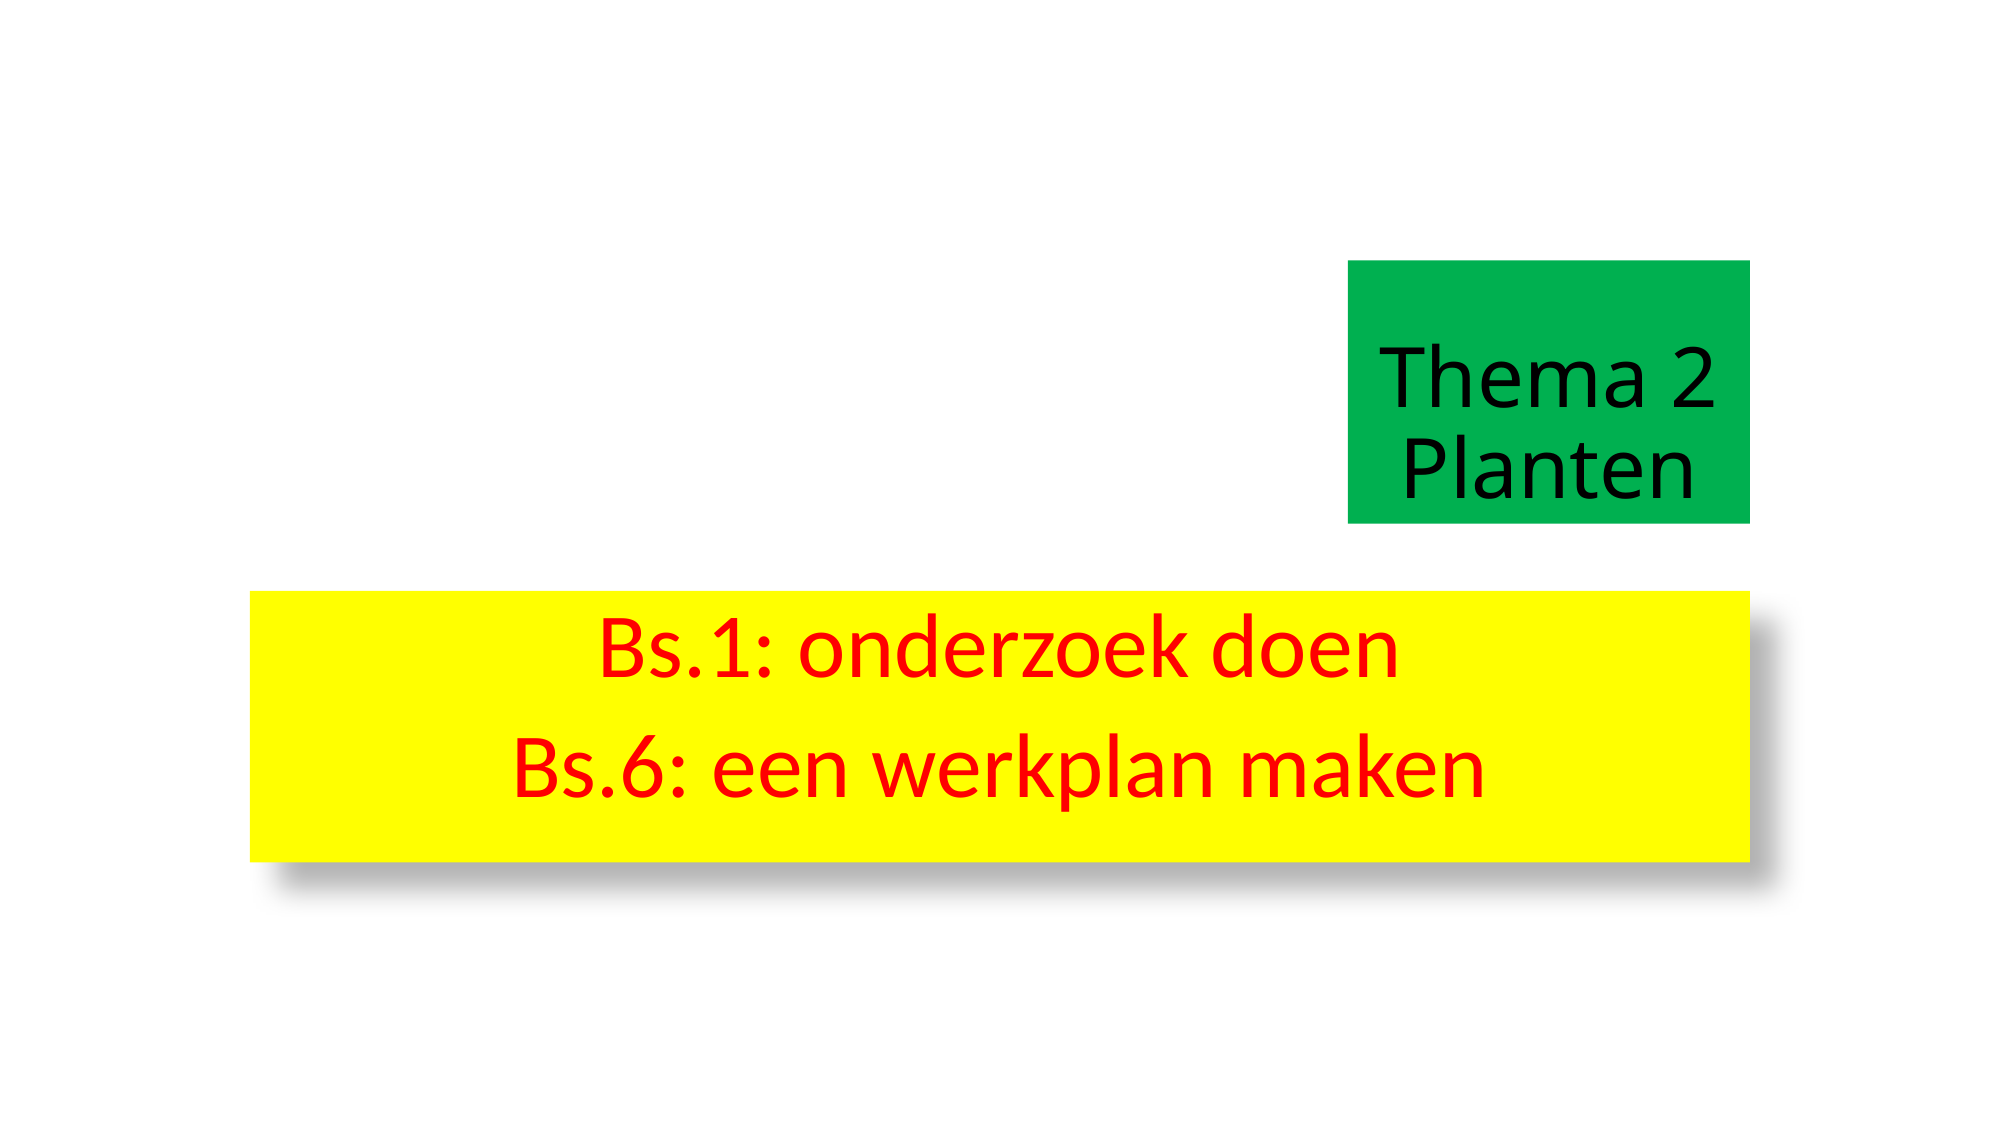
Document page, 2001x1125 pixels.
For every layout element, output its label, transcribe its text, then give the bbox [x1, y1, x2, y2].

subtitle Bs.1: onderzoek doen Bs.6: een werkplan maken [249, 590, 1750, 863]
title Thema 2 Planten [1347, 260, 1750, 524]
